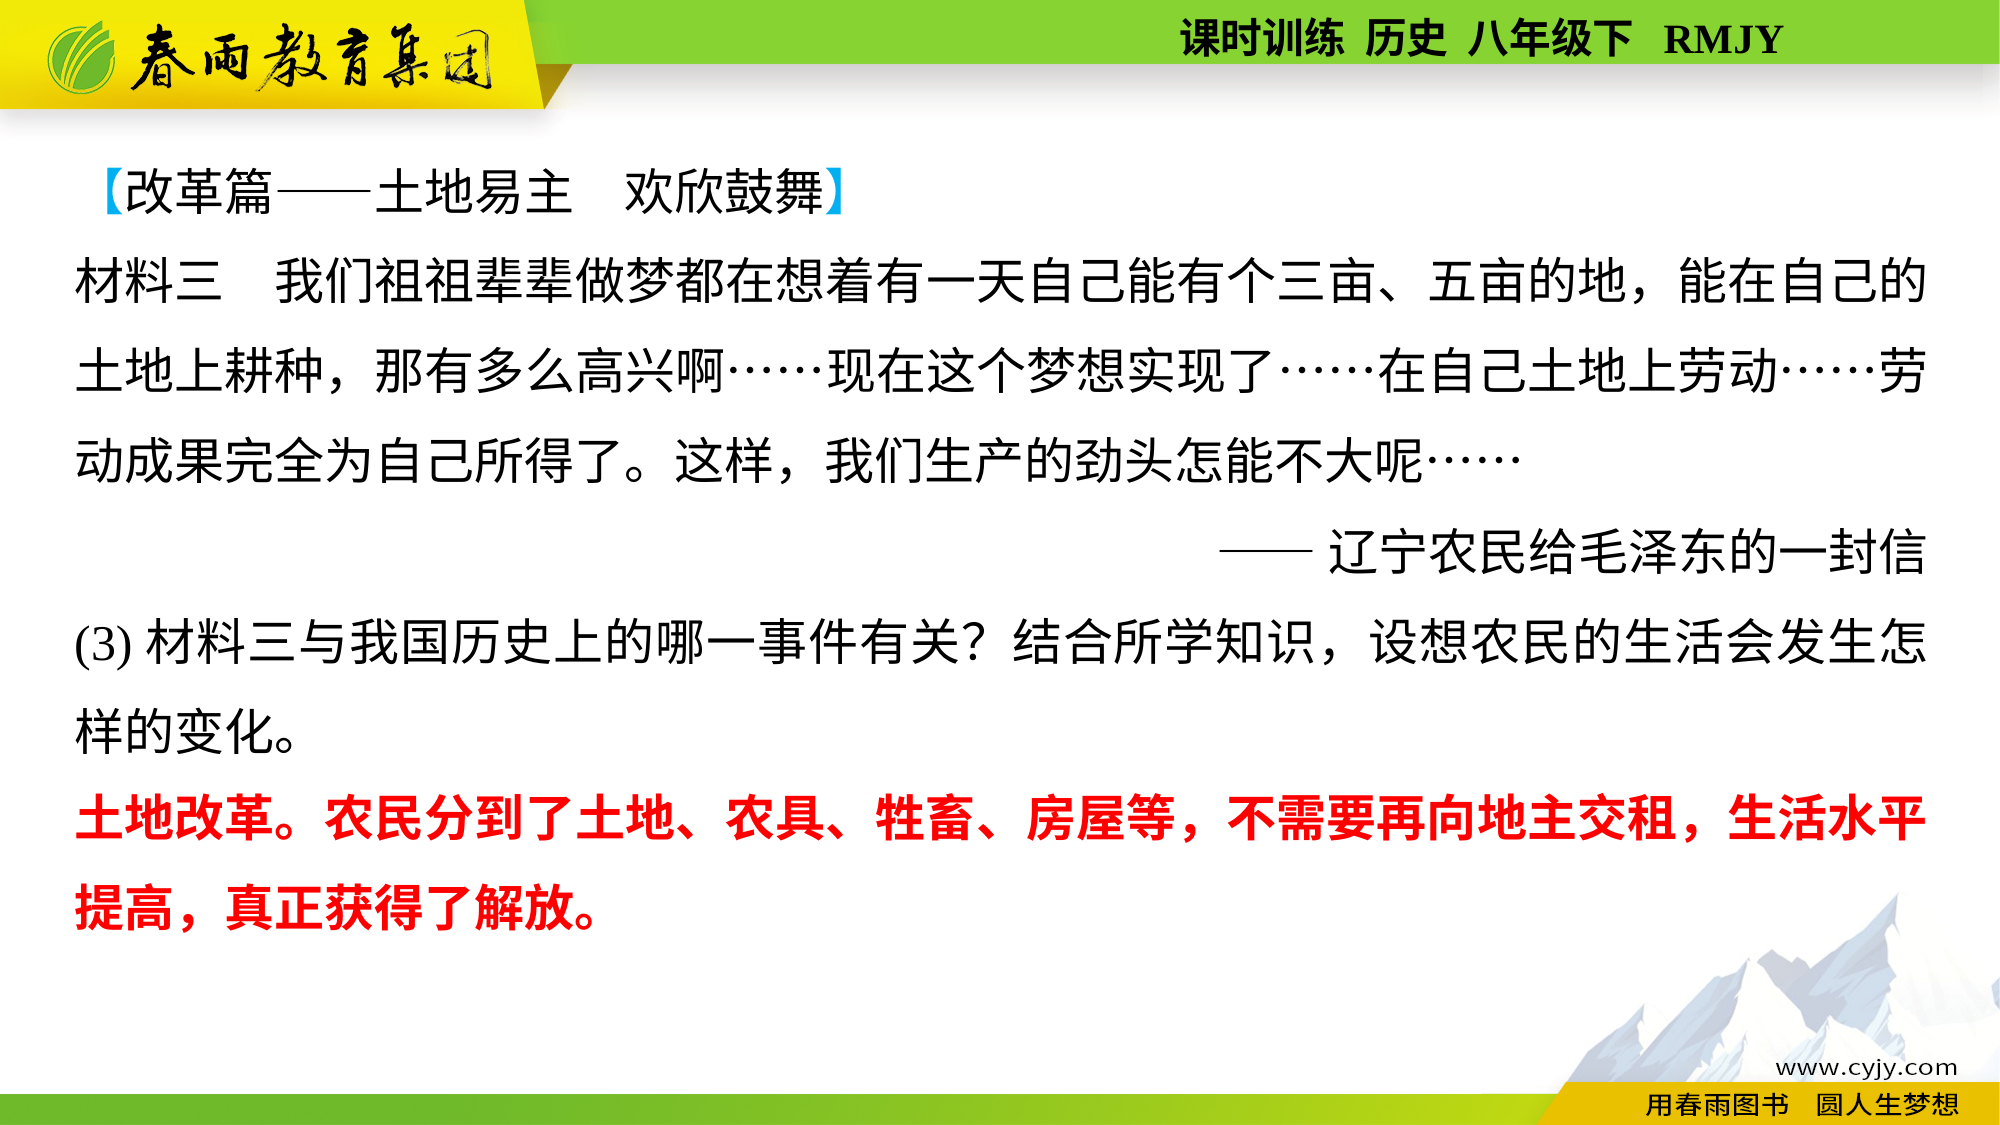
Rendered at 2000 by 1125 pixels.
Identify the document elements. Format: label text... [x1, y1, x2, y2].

list 【改革篇——土地易主 欢欣鼓舞】 材料三 我们祖祖辈辈做梦都在想着有一天自己能有个三亩、五亩的地，能在自己的土地上耕种，那有多么高兴啊……现在这个梦想实现了……在自己土地上劳动……劳动成果完全为自己所得了。这样，我们生产的劲头怎能不大呢…… ——辽宁农民给毛泽东的一封信 (3)材料三与我国历史上的哪一事件有关？结合所学知识，设想农民的生活会发生怎样的变化。 [59, 122, 1944, 748]
picture [0, 0, 2000, 1125]
text_box 土地改革。农民分到了土地、农具、牲畜、房屋等，不需要再向地主交租，生活水平提高，真正获得了解放。 [59, 748, 1944, 944]
